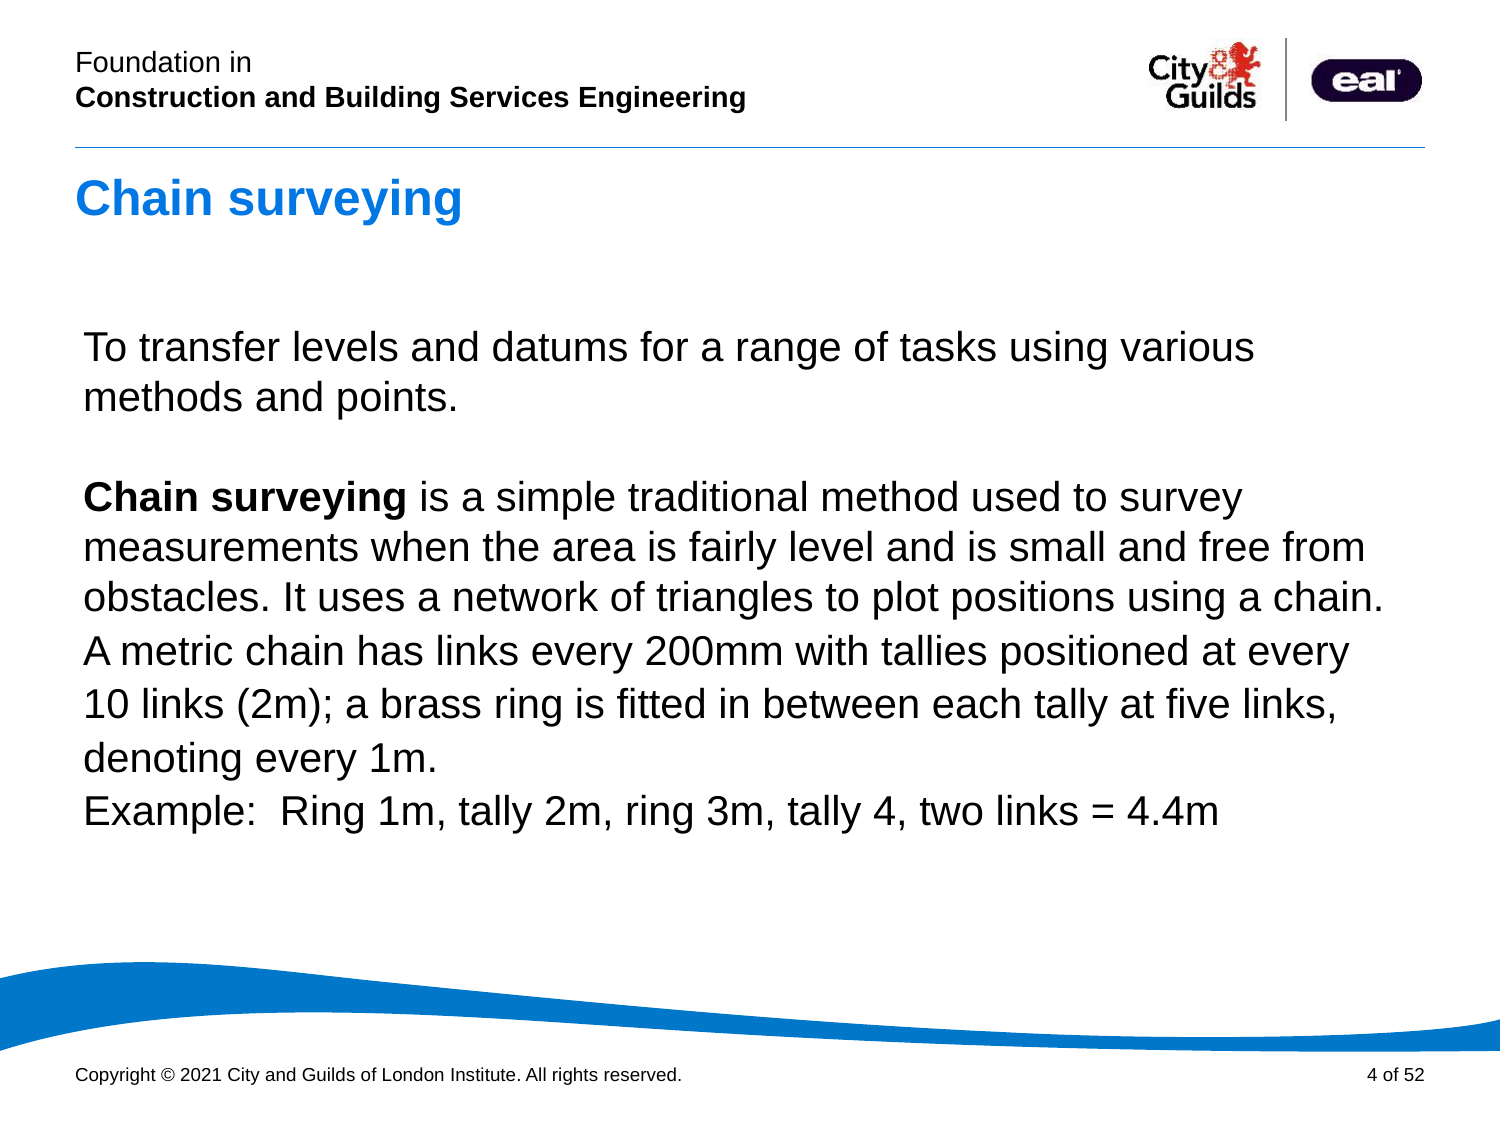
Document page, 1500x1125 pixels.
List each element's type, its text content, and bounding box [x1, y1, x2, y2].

picture [1149, 38, 1422, 121]
text_box To transfer levels and datums for a range of tasks using various methods and points. Chain surveying is a simple traditional method used to survey measurements when the area is fairly level and is small and free from obstacles. It uses a network of triangles to plot positions using a chain. A metric chain has links every 200mm with tallies positioned at every 10 links (2m); a brass ring is fitted in between each tally at five links, denoting every 1m. Example: Ring 1m, tally 2m, ring 3m, tally 4, two links = 4.4m [68, 312, 1424, 988]
title Chain surveying [74, 165, 1426, 229]
